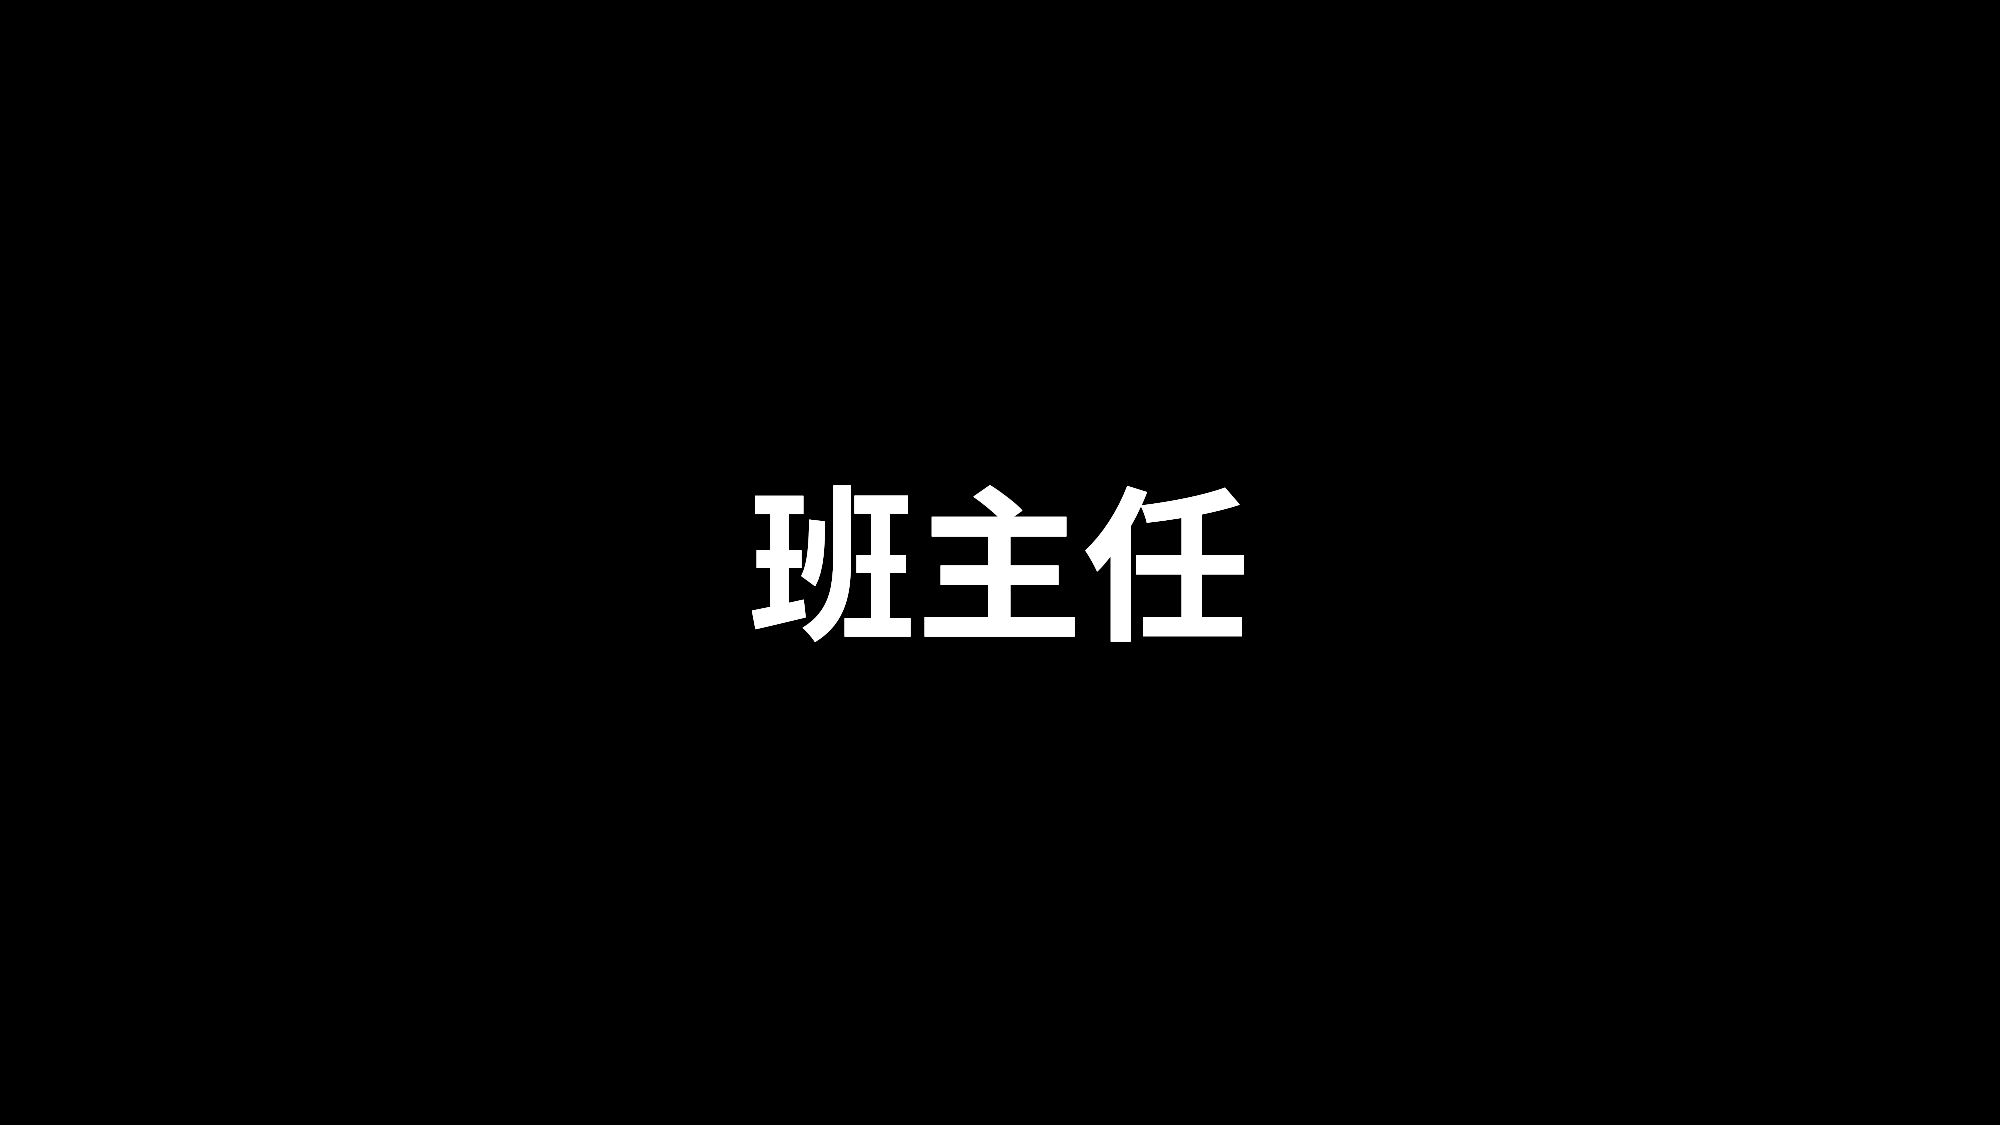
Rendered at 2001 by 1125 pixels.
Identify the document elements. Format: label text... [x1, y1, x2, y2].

text_box 班主任 [541, 453, 1459, 669]
